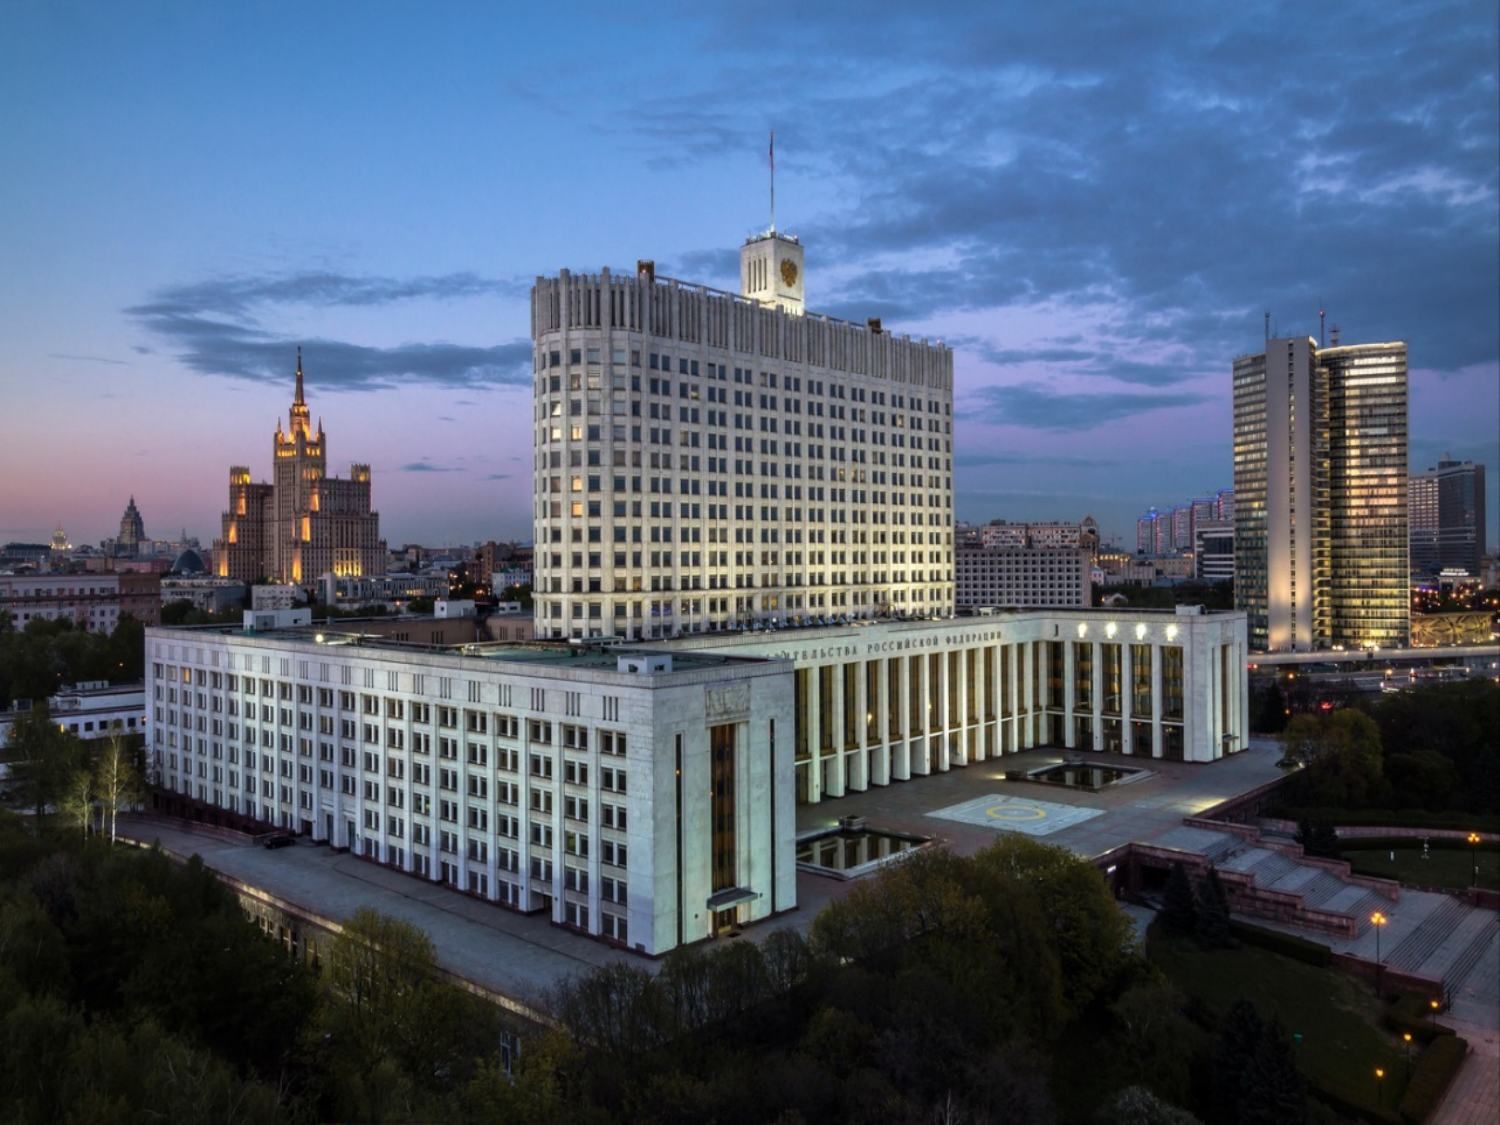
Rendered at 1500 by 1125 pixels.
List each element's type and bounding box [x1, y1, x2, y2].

list [0, 0, 1500, 1125]
